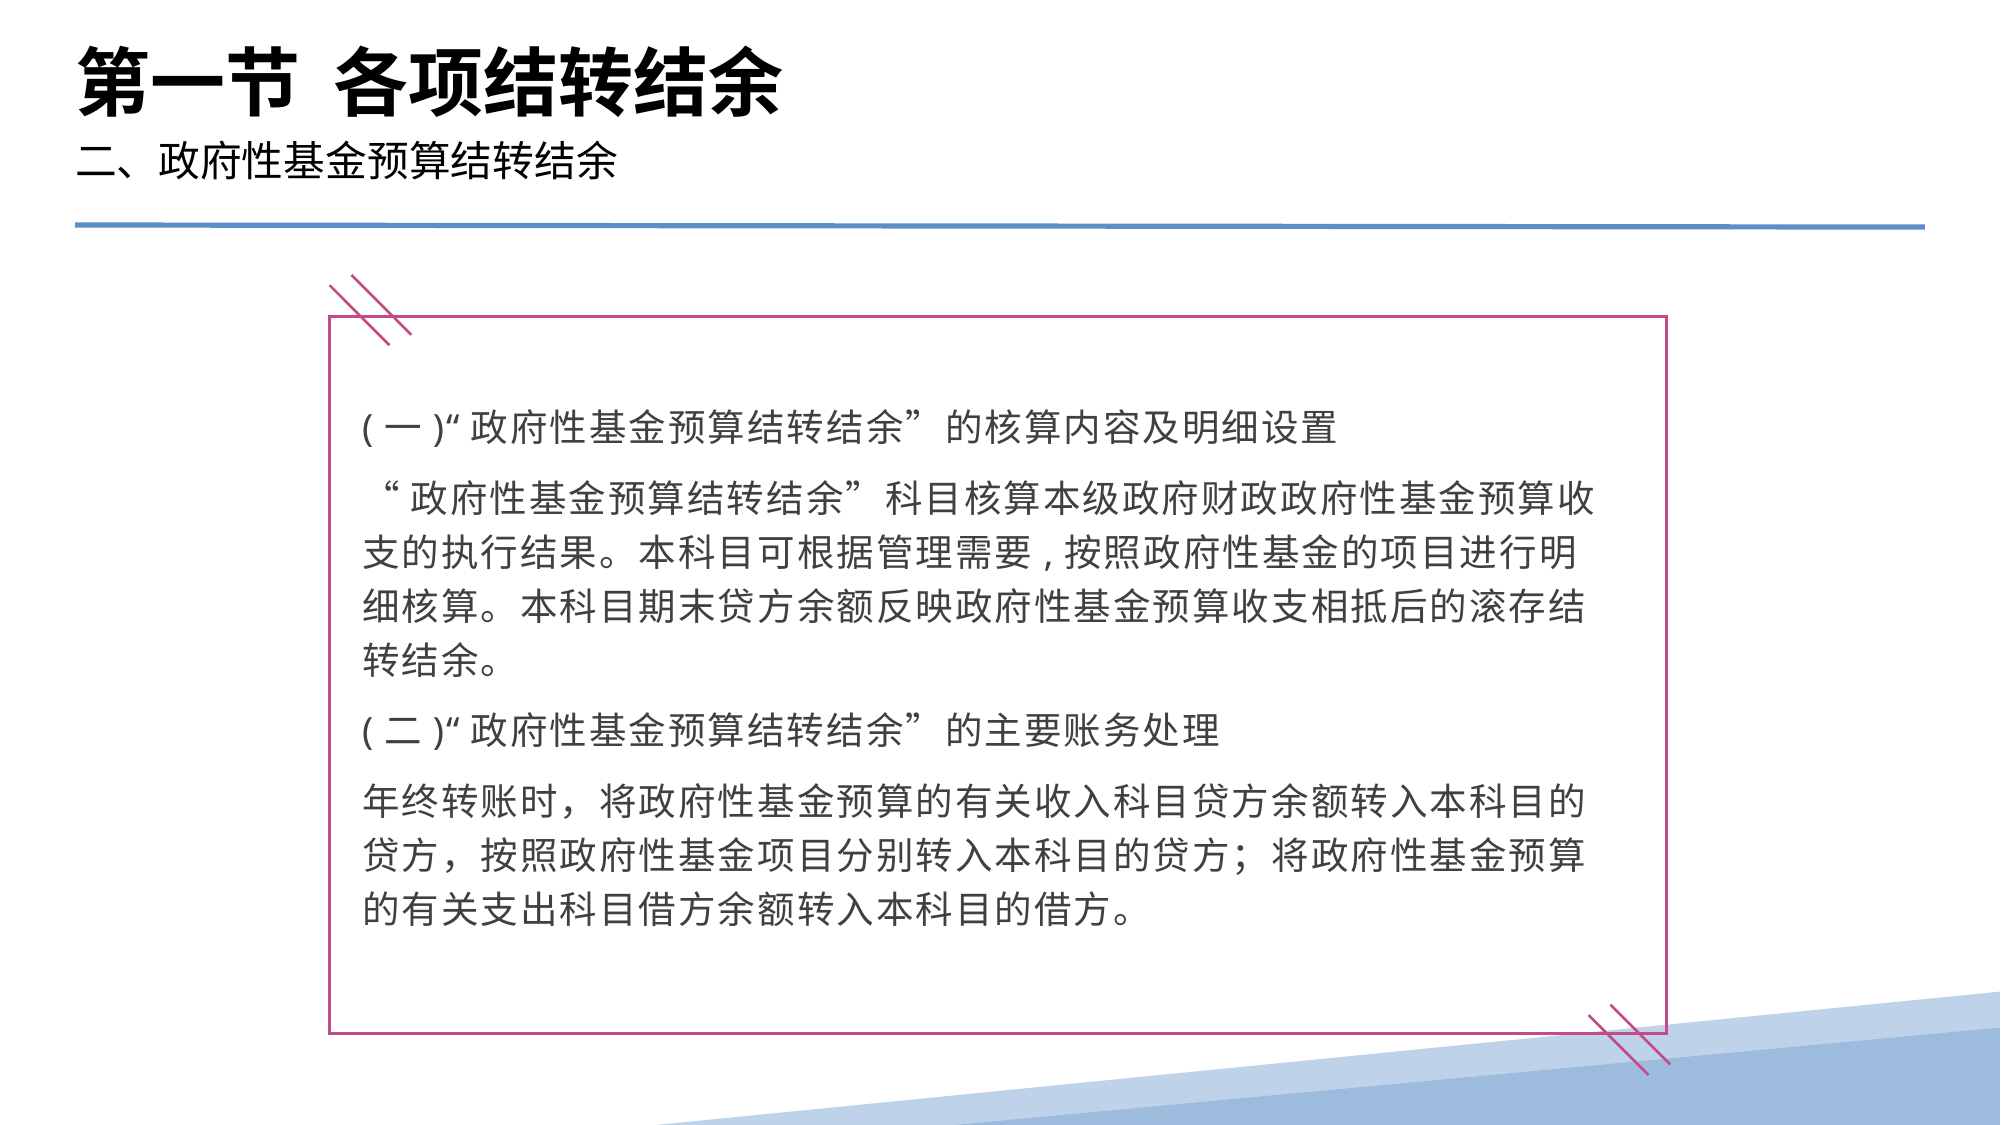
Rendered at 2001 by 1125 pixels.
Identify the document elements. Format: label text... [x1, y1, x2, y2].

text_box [1610, 1004, 1671, 1065]
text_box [74, 224, 1925, 228]
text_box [351, 274, 412, 335]
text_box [1588, 1015, 1649, 1075]
text_box 第一节 各项结转结余 [75, 24, 1925, 124]
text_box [329, 285, 390, 346]
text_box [656, 991, 2000, 1125]
text_box 二、政府性基金预算结转结余 [75, 124, 1925, 200]
text_box (一)“政府性基金预算结转结余”的核算内容及明细设置 “政府性基金预算结转结余”科目核算本级政府财政政府性基金预算收支的执行结果。本科目可根据管理需要,按照政府性基金的项目进行明细核算。本科目期末贷方余额反映政府性基金预算收支相抵后的滚存结转结余。 (二)“政府性基金预算结转结余”的主要账务处理 年终转账时，将政府性基金预算的有关收入科目贷方余额转入本科目的贷方，按照政府性基金项目分别转入本科目的贷方；将政府性基金预算的有关支出科目借方余额转入本科目的借方。 [351, 364, 1627, 962]
text_box [328, 316, 1668, 1034]
